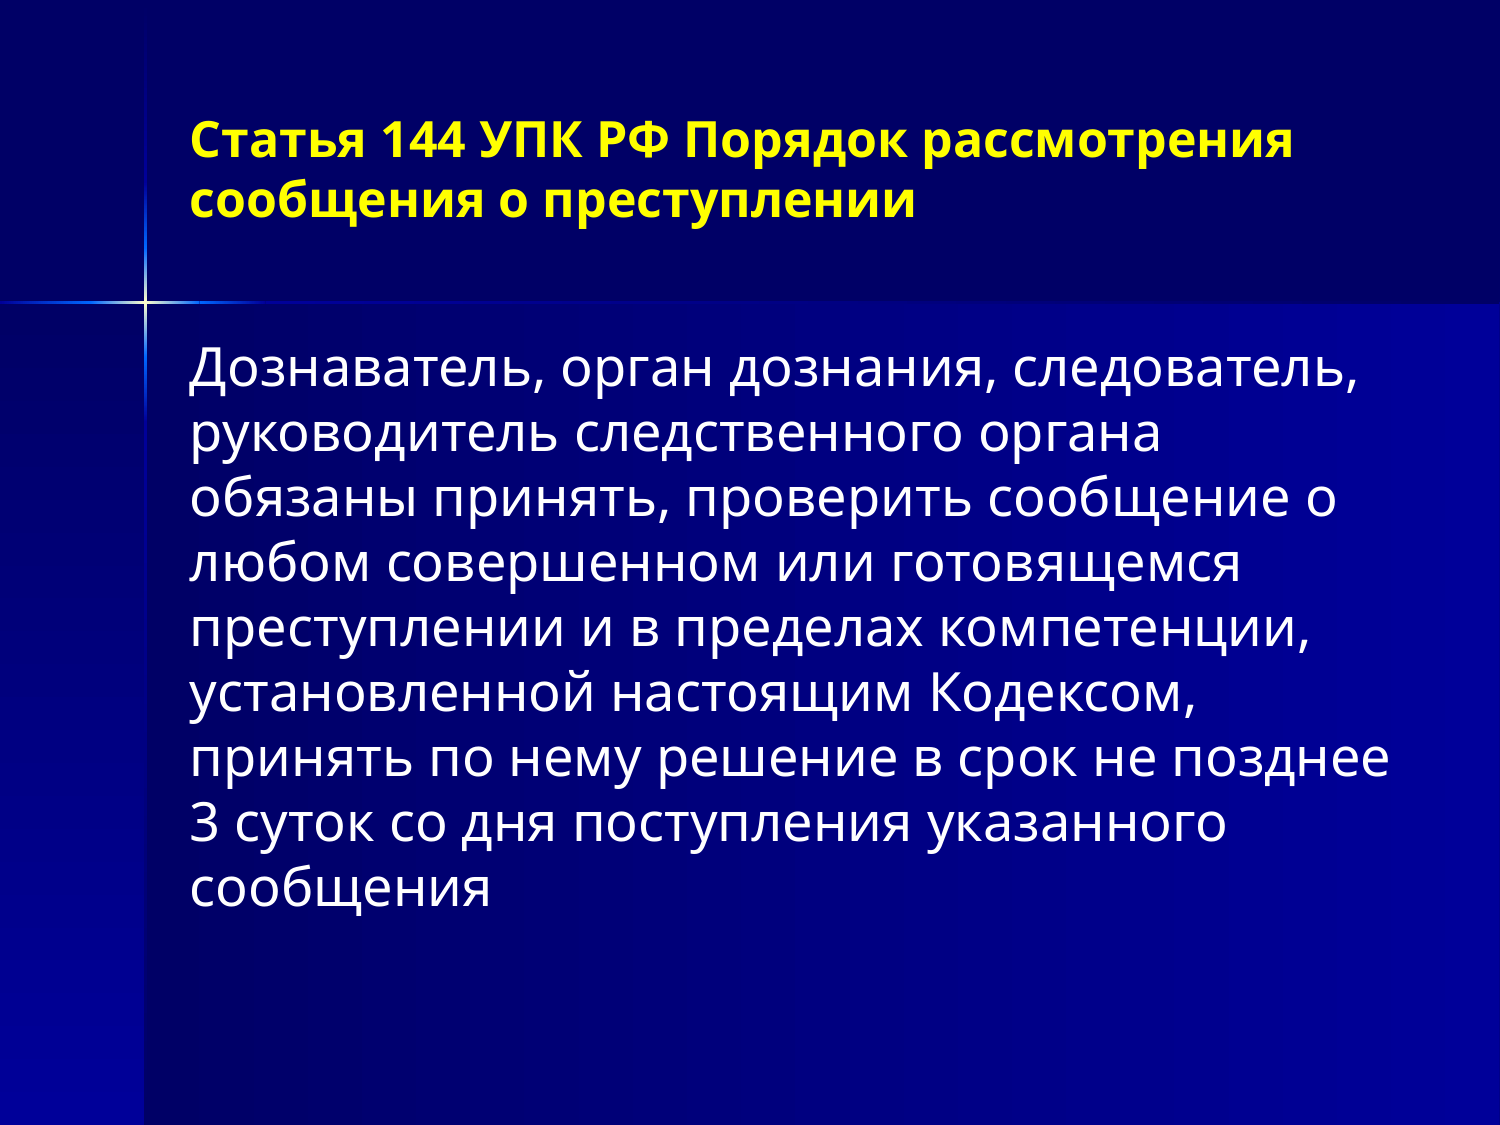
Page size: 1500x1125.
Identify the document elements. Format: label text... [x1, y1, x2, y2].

list Дознаватель, орган дознания, следователь, руководитель следственного органа обязаны принять, проверить сообщение о любом совершенном или готовящемся преступлении и в пределах компетенции, установленной настоящим Кодексом, принять по нему решение в срок не позднее 3 суток со дня поступления указанного сообщения [174, 324, 1413, 1000]
title Статья 144 УПК РФ Порядок рассмотрения сообщения о преступлении [174, 50, 1413, 285]
